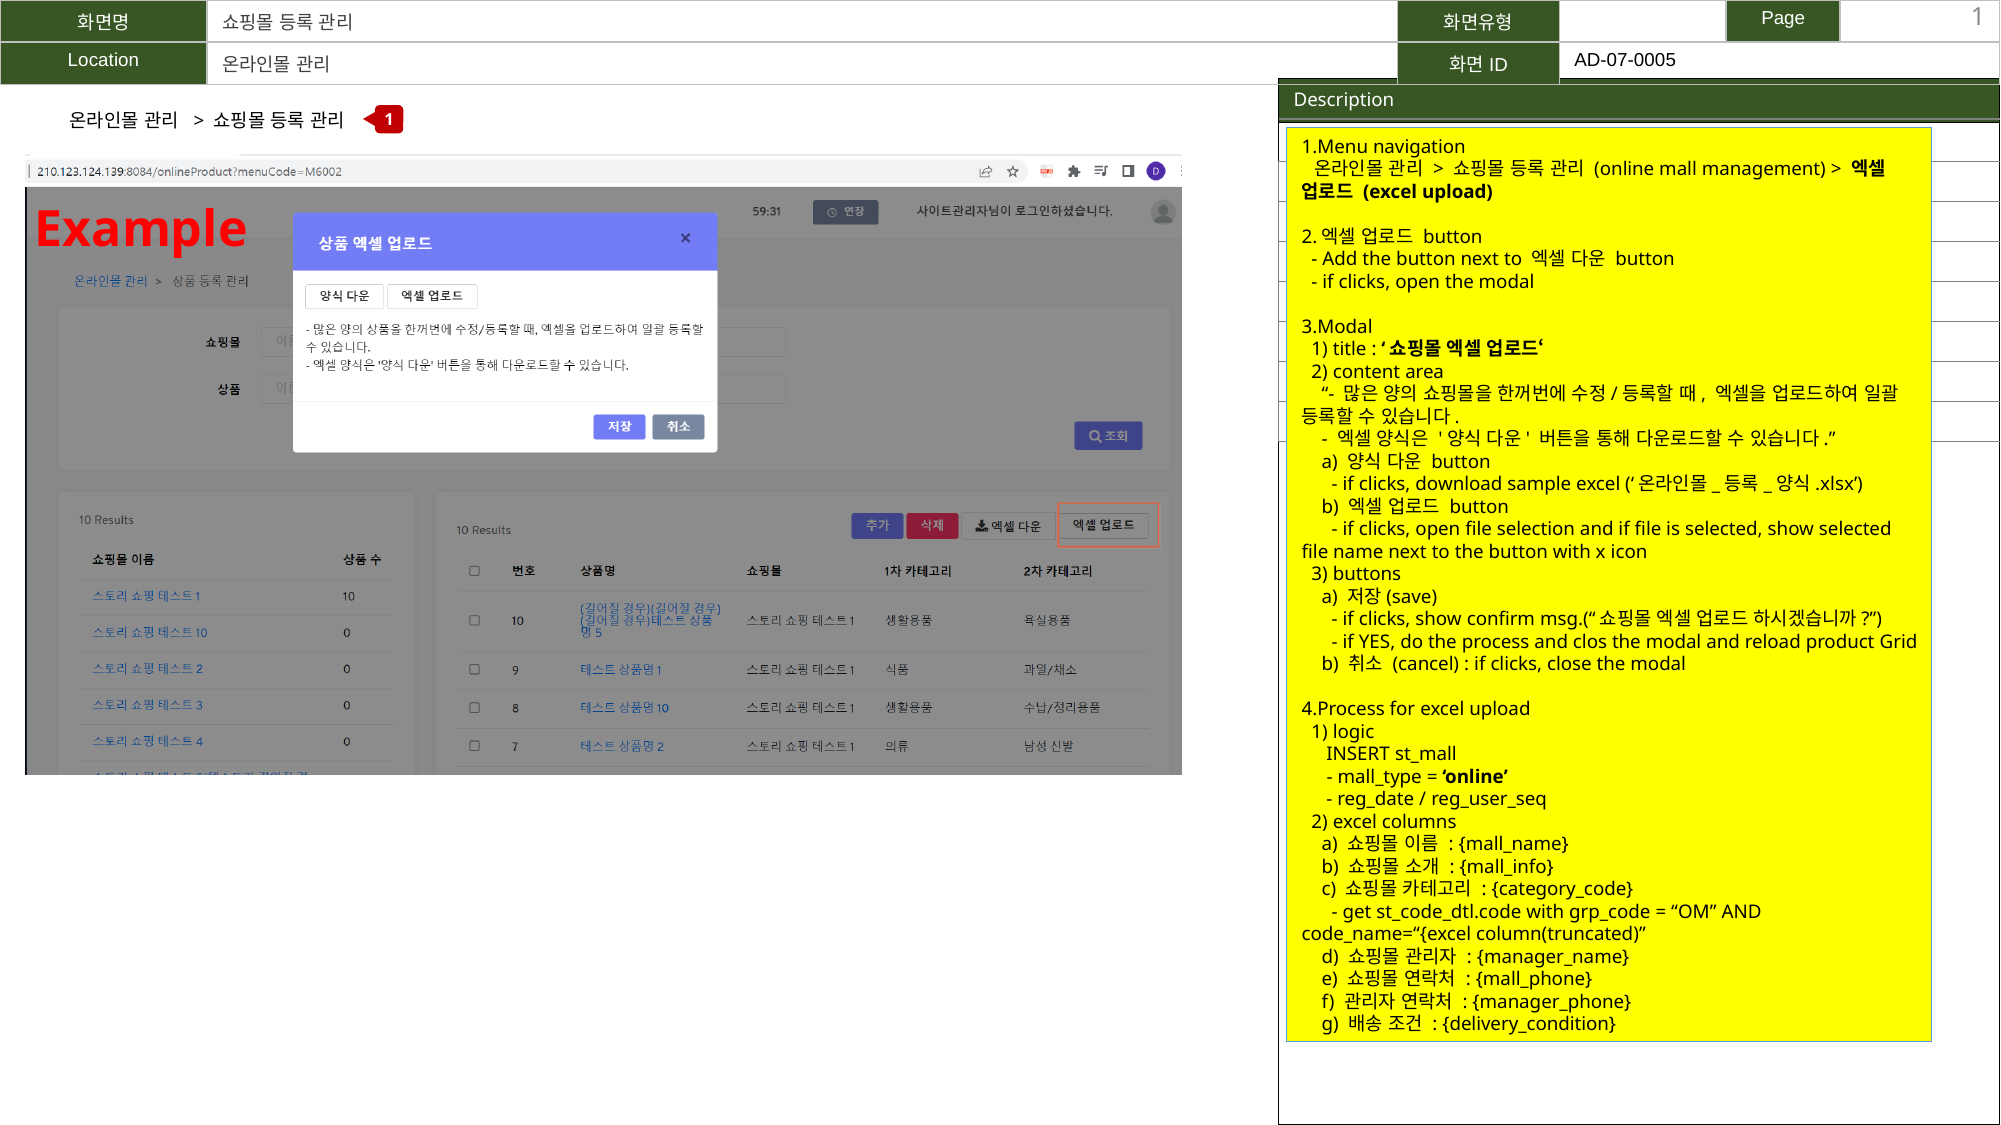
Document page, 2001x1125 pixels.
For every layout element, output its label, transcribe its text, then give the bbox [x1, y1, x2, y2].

table_header 쇼핑몰 등록 관리 [208, 1, 1397, 41]
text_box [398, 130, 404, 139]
table_cell [1279, 442, 1999, 1124]
table_cell 2 [1279, 202, 1286, 241]
table_header Description [1279, 85, 1999, 118]
table_cell - 엑셀 업로드 / 상품 일괄 등록을 위한 엑셀 업로드 [1932, 242, 2000, 281]
table_cell - 엑셀 업로드를 위한 양식 다운 [1932, 202, 2000, 241]
table_cell - 주의사항 안내 텍스트 [1932, 282, 2000, 321]
picture [25, 154, 1182, 775]
text_box Example [20, 188, 25, 264]
table_cell - 내비게이션 [1932, 162, 2000, 201]
table_cell 4 [1279, 282, 1286, 321]
table_cell 3 [1279, 242, 1286, 281]
table_header 화면명 [1, 1, 206, 41]
text_box 1.Menu navigation 온라인몰 관리 > 쇼핑몰 등록 관리 (online mall management) > 엑셀 업로드 (excel upload) 2.엑셀 업로드 button - Add the button next to 엑셀 다운 button - if clicks, open the modal 3.Modal 1) title : ‘쇼핑몰 엑셀 업로드‘ 2) content area “- 많은 양의 쇼핑몰을 한꺼번에 수정/등록할 때, 엑셀을 업로드하여 일괄 등록할 수 있습니다. - 엑셀 양식은 '양식 다운' 버튼을 통해 다운로드할 수 있습니다.” a) 양식 다운 button - if clicks, download sample excel (‘온라인몰_등록_양식.xlsx’) b) 엑셀 업로드 button - if clicks, open file selection and if file is selected, show selected file name next to the button with x icon 3) buttons a) 저장(save) - if clicks, show confirm msg.(“쇼핑몰 엑셀 업로드 하시겠습니까?”) - if YES, do the process and clos the modal and reload product Grid b) 취소 (cancel) : if clicks, close the modal 4.Process for excel upload 1) logic INSERT st_mall - mall_type = ‘online’ - reg_date / reg_user_seq 2) excel columns a) 쇼핑몰 이름 : {mall_name} b) 쇼핑몰 소개 : {mall_info} c) 쇼핑몰 카테고리 : {category_code} - get st_code_dtl.code with grp_code = “OM” AND code_name=“{excel column(truncated)” d) 쇼핑몰 관리자 : {manager_name} e) 쇼핑몰 연락처 : {mall_phone} f) 관리자 연락처 : {manager_phone} g) 배송 조건 : {delivery_condition} [1286, 127, 1932, 1042]
slide_number 1 [1550, 0, 2000, 48]
table_cell 7 [1279, 402, 1286, 441]
table_cell 온라인몰 관리 [208, 43, 1397, 84]
table_cell 5 [1279, 322, 1286, 361]
table_cell - 쇼핑몰 이름 입력 및 검색 [1932, 322, 2000, 361]
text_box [368, 99, 398, 140]
table_cell - 상품 이름 입력 및 검색 [1932, 362, 2000, 401]
table_cell AD-07-0005 [1560, 48, 1999, 84]
table_cell 화면ID [1398, 43, 1559, 84]
table_header - 상품 등록 관리를 위한 페이지 [1279, 120, 2000, 161]
table_cell 6 [1279, 362, 1286, 401]
text_box 온라인몰 관리 > 쇼핑몰 등록 관리 [55, 101, 368, 139]
table_cell 1 [1279, 162, 1286, 201]
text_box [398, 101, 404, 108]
table_header 화면유형 [1398, 1, 1550, 41]
table_cell - 입력된 값에 맞는 정보 조회 [1932, 402, 2000, 441]
table_cell Location [1, 43, 206, 84]
